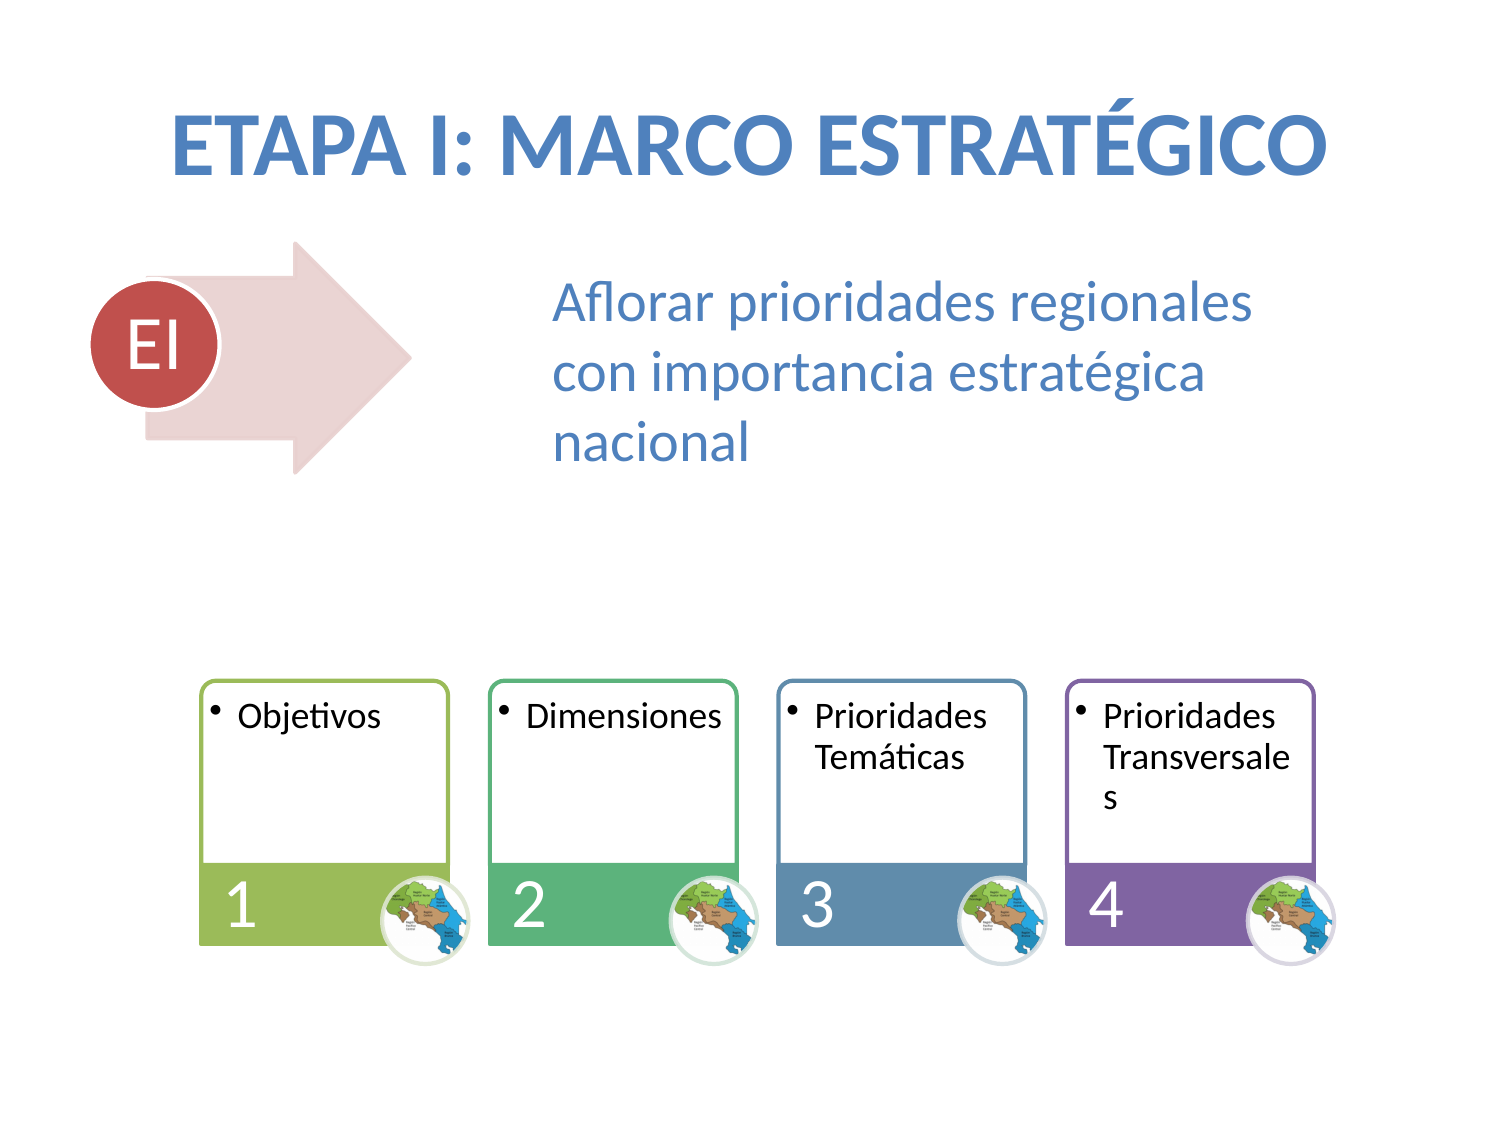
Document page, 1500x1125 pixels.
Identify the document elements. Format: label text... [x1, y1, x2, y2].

title Etapa I: Marco Estratégico [75, 45, 1425, 233]
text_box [123, 680, 1412, 965]
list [76, 243, 1427, 473]
